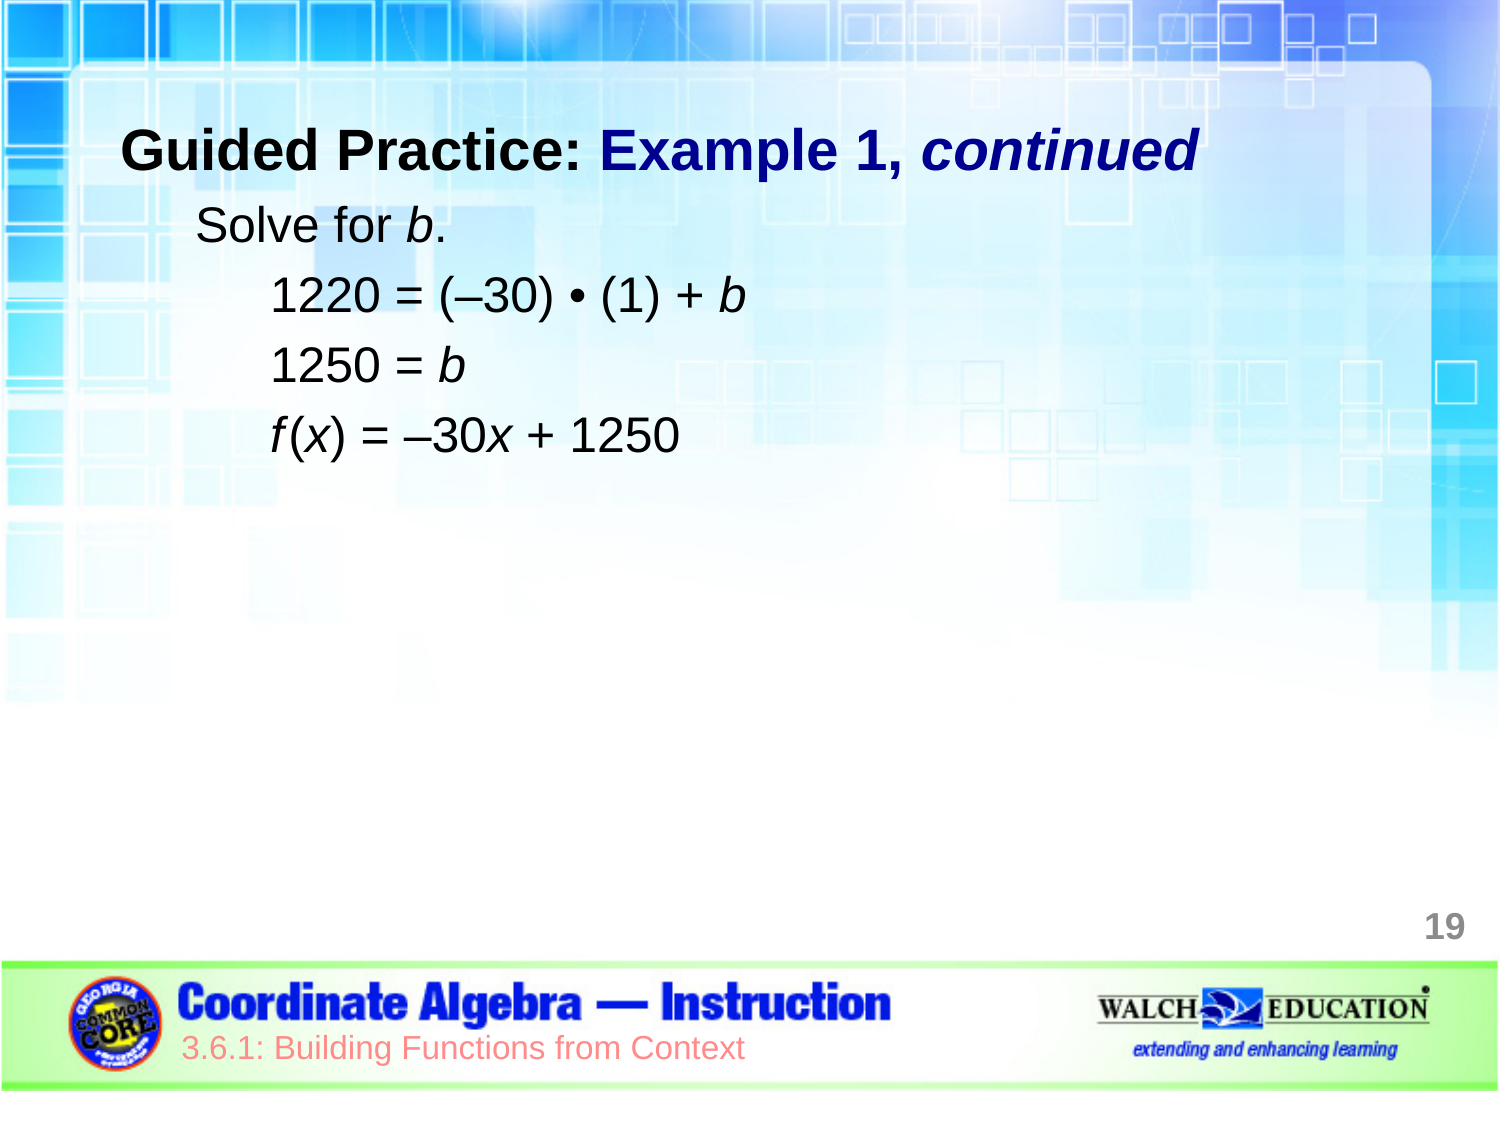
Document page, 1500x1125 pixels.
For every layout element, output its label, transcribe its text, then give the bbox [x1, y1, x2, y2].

slide_number 19 [1361, 901, 1481, 949]
subtitle Guided Practice: Example 1, continued Solve for b. 1220 = (–30) • (1) + b 1250 = b f (x) = –30x + 1250 [105, 105, 1394, 925]
footer 3.6.1: Building Functions from Context [166, 1024, 1080, 1069]
picture [1, 0, 1500, 1091]
